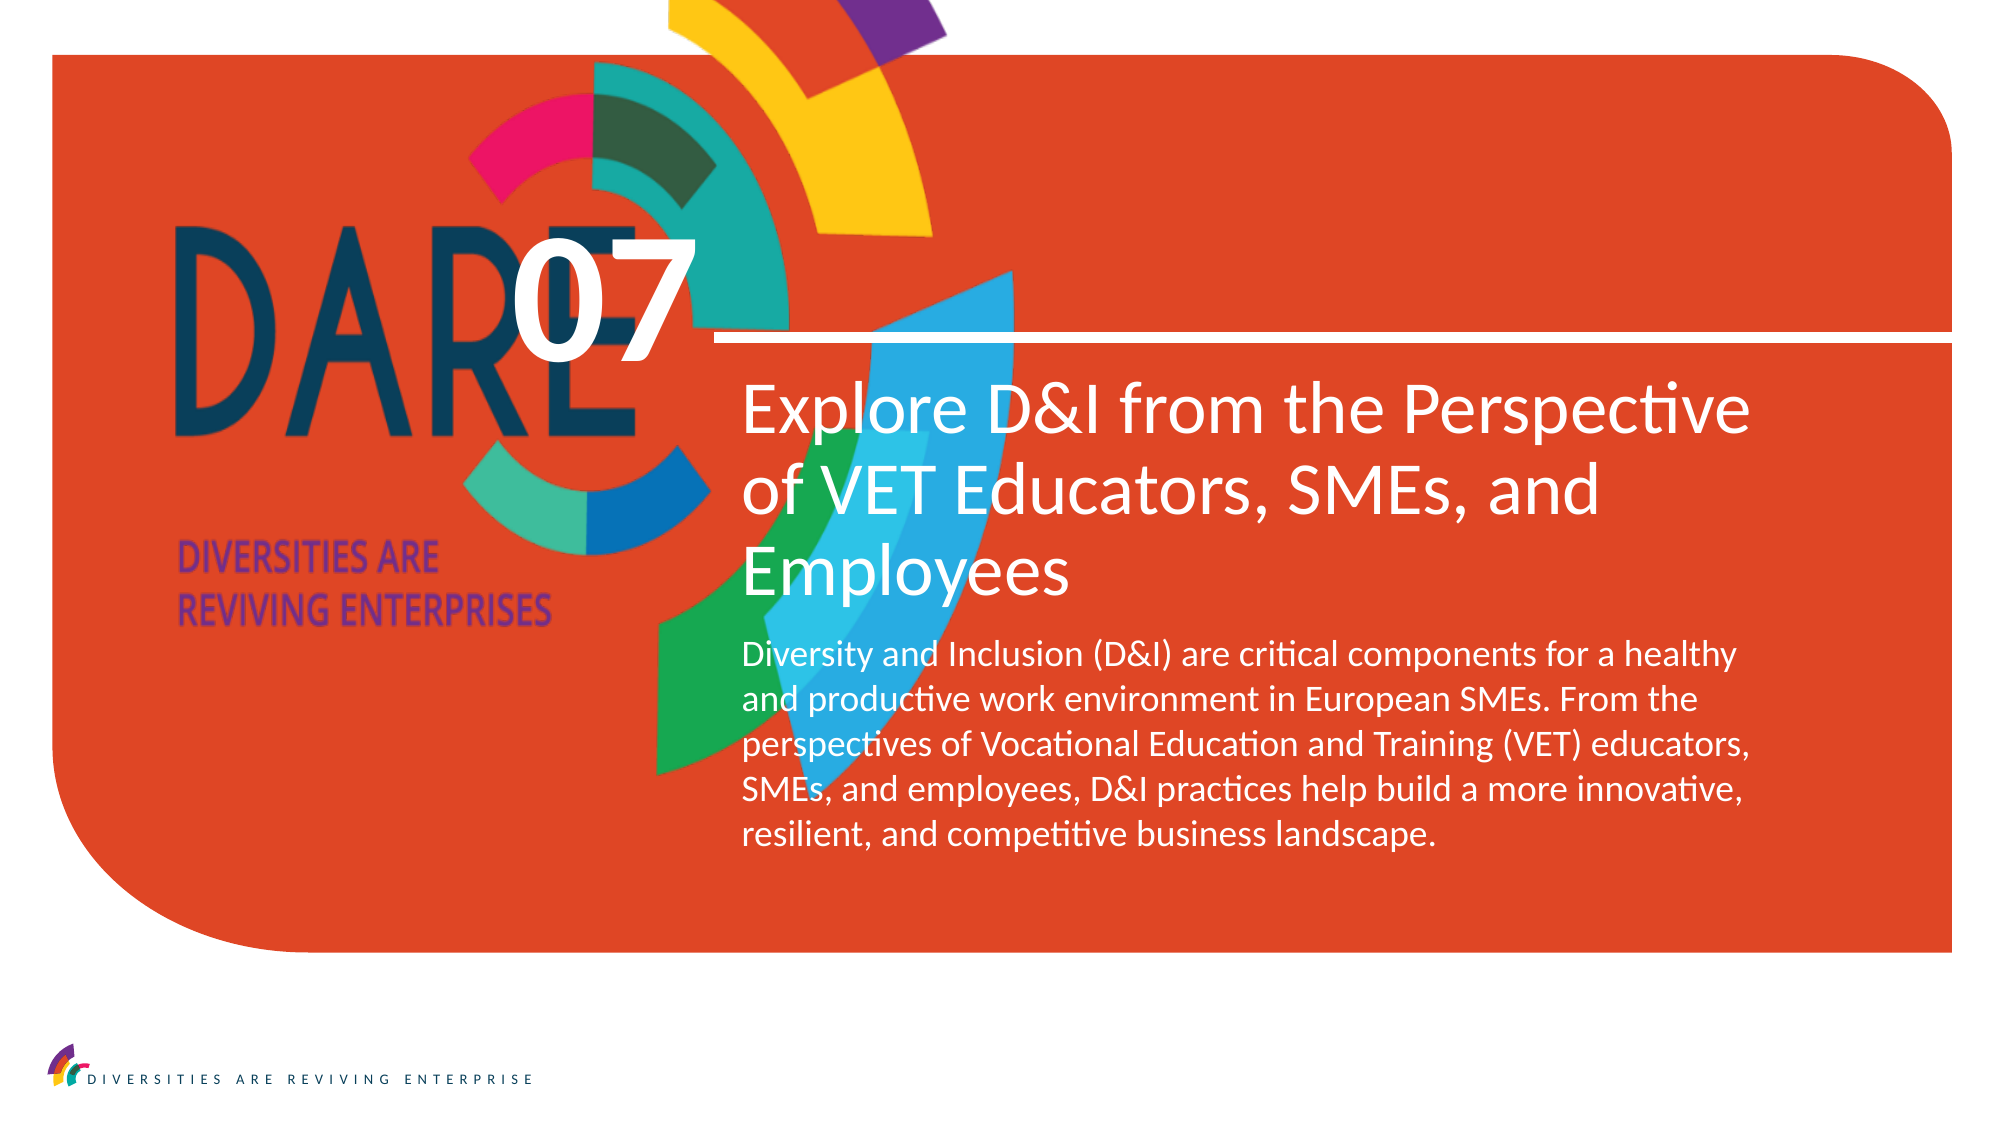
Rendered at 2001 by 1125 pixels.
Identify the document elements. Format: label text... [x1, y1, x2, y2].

text_box Diversity and Inclusion (D&I) are critical components for a healthy and productive work environment in European SMEs. From the perspectives of Vocational Education and Training (VET) educators, SMEs, and employees, D&I practices help build a more innovative, resilient, and competitive business landscape. [726, 621, 1813, 861]
list 07 [496, 191, 836, 288]
picture [24, 0, 1166, 987]
list Explore D&I from the Perspective of VET Educators, SMEs, and Employees [726, 361, 1802, 573]
